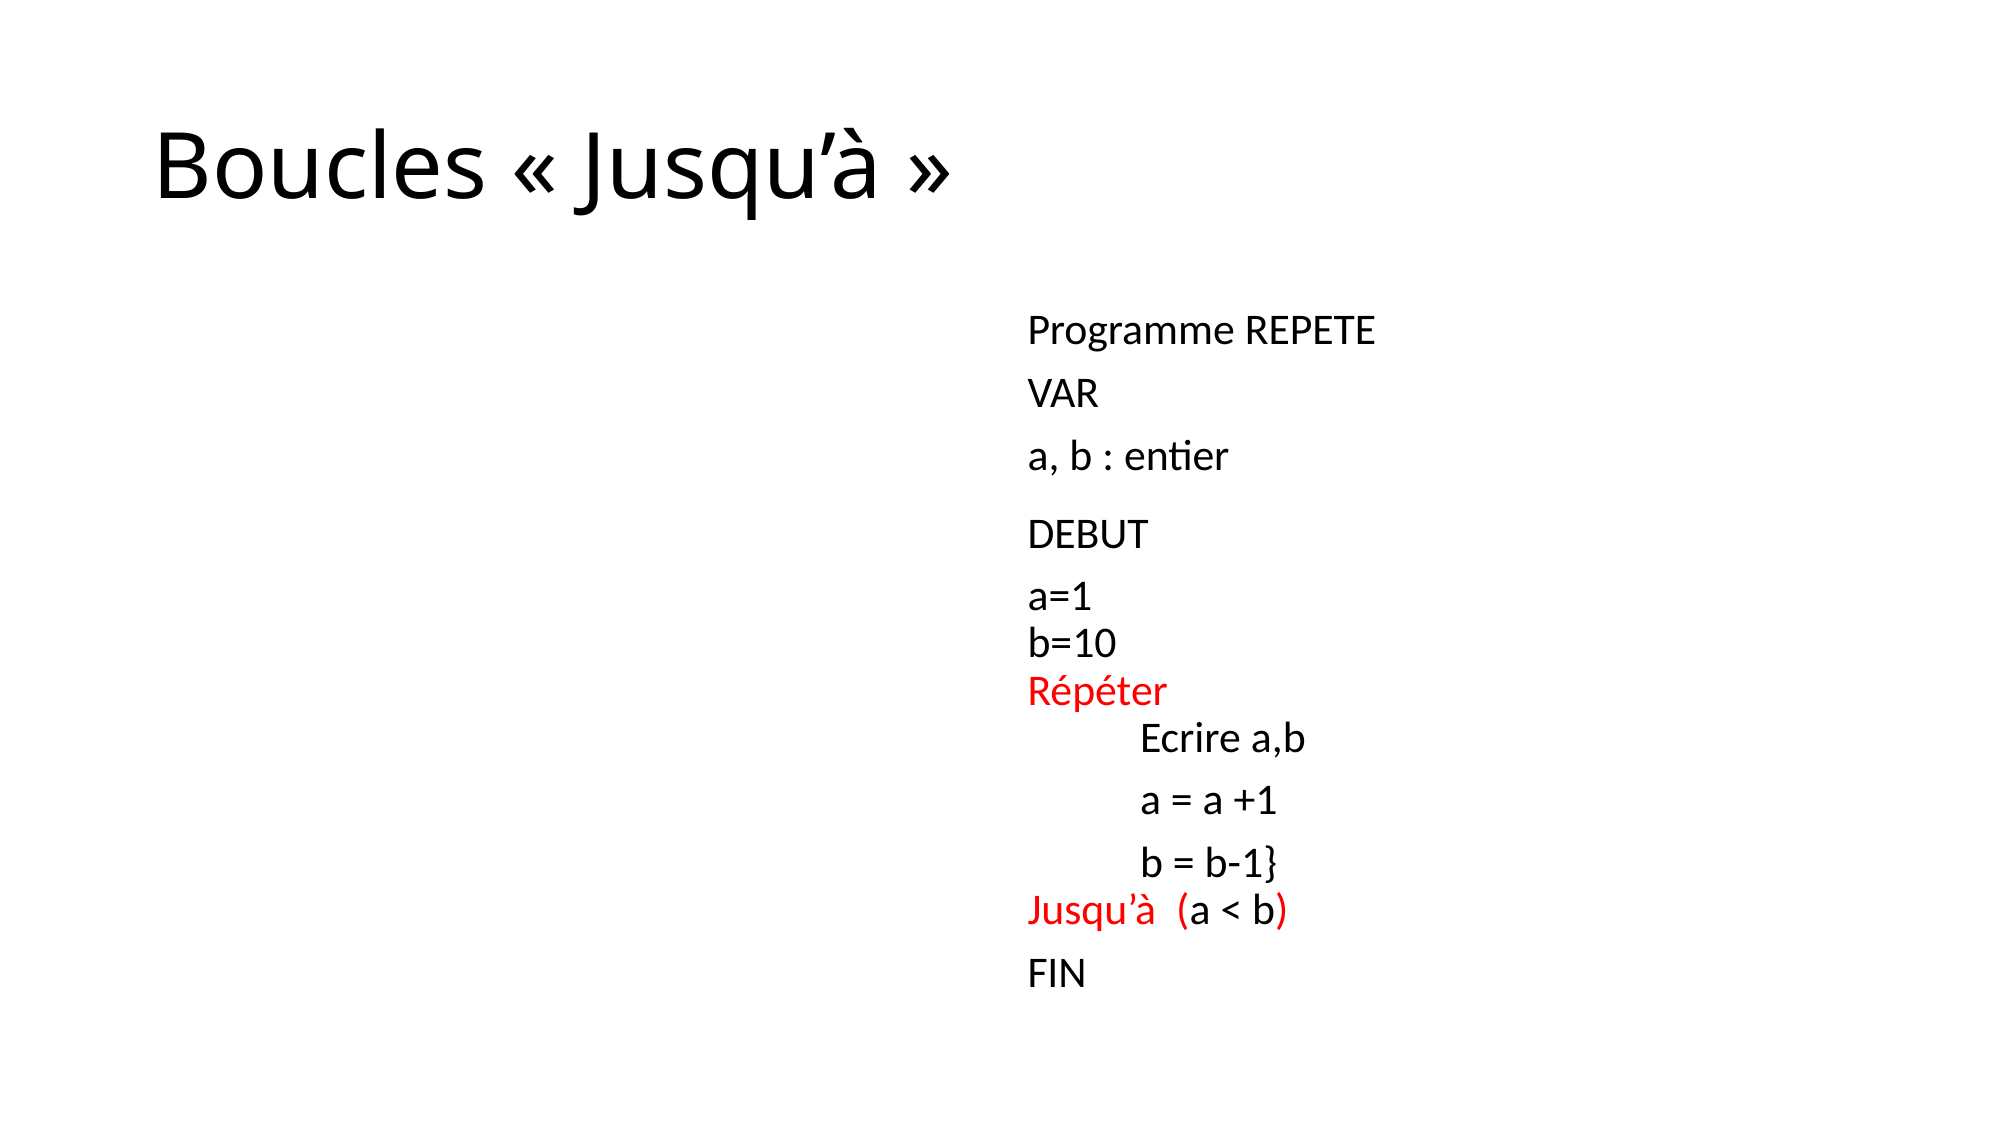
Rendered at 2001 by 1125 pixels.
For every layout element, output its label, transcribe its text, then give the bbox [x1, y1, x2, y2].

title Boucles « Jusqu’à » [137, 59, 1863, 278]
list Programme REPETE VAR a, b : entier DEBUT a=1 b=10 Répéter Ecrire a,b a = a +1 b = b-1} Jusqu’à (a < b) FIN [1012, 299, 1863, 1014]
